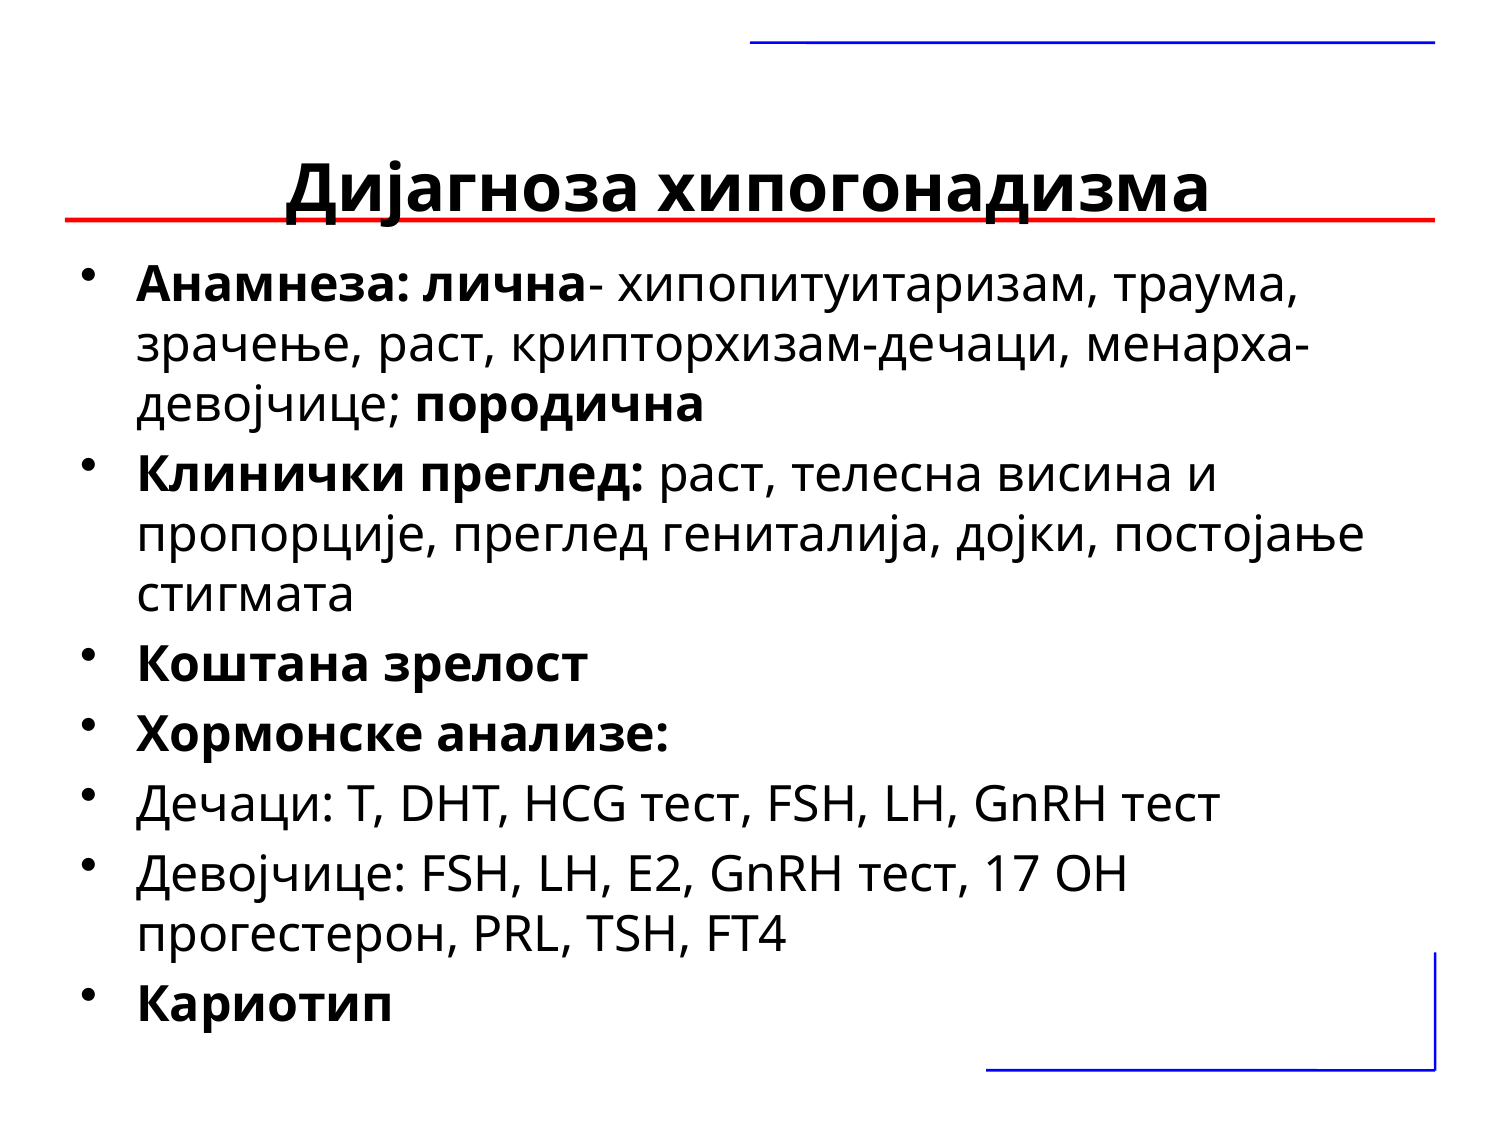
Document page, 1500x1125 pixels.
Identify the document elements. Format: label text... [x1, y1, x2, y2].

list Анамнеза: лична- хипопитуитаризам, траума, зрачење, раст, крипторхизам-дечаци, менарха- девојчице; породична Клинички преглед: раст, телесна висина и пропорције, преглед гениталија, дојки, постојање стигмата Коштана зрелост Хормонске анализе: Дечаци: T, DHT, HCG тест, FSH, LH, GnRH тест Девојчице: FSH, LH, E2, GnRH тест, 17 OH прогестерон, PRL, TSH, FT4 Кариотип [64, 243, 1427, 968]
title Дијагноза хипогонадизма [74, 19, 1424, 233]
